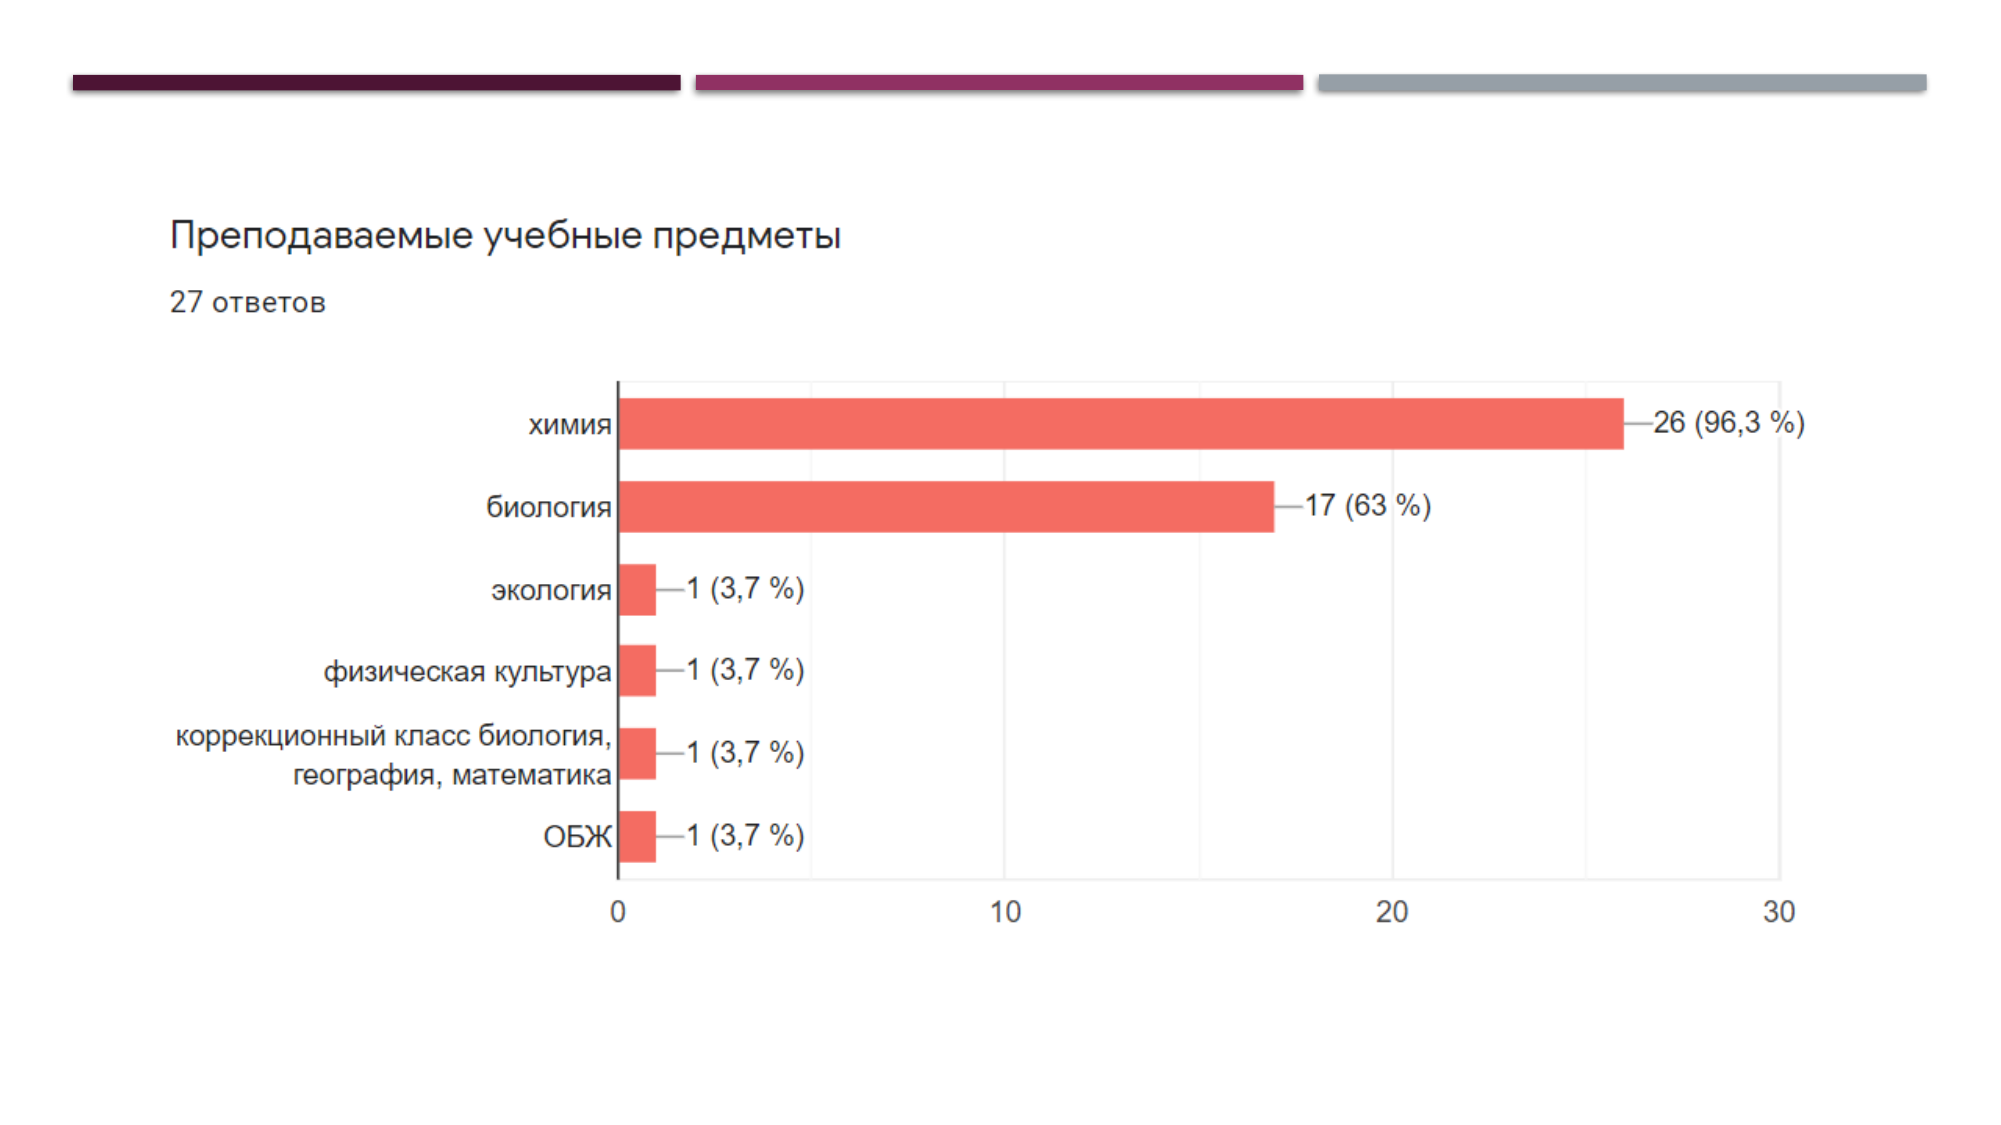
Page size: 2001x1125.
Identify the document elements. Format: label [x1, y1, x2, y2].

picture [148, 202, 1837, 950]
